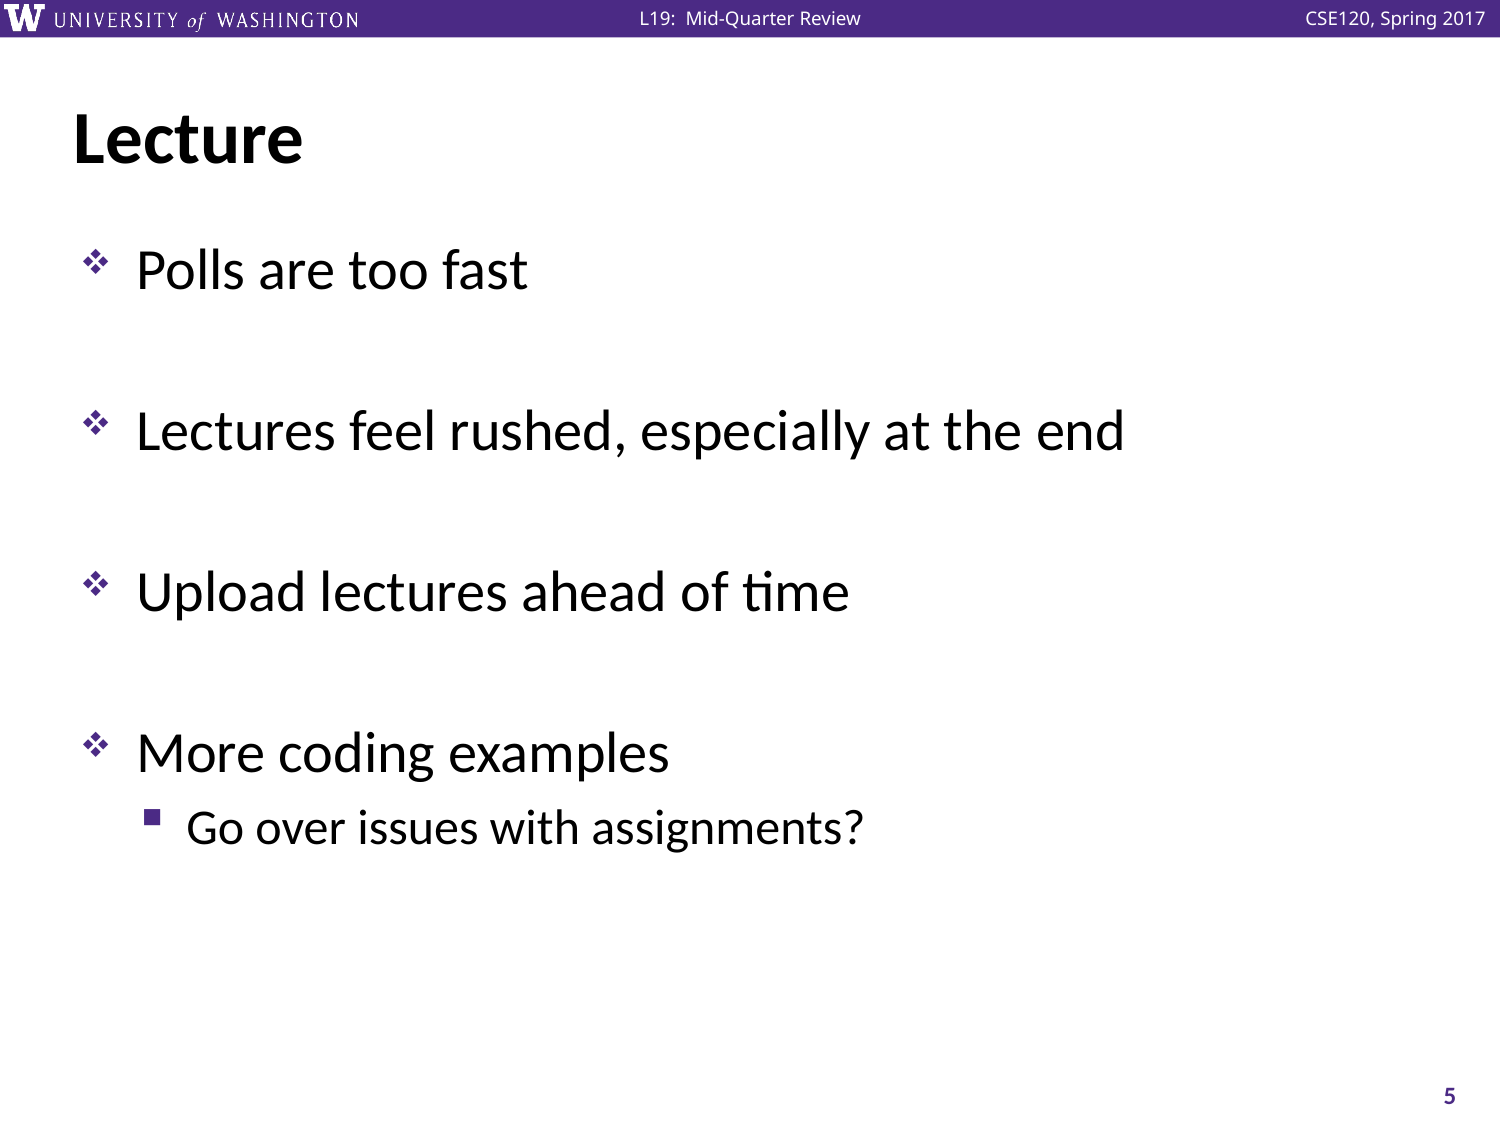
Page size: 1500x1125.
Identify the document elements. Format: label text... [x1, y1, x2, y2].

list Polls are too fast Lectures feel rushed, especially at the end Upload lectures ahead of time More coding examples Go over issues with assignments? [64, 223, 1438, 1040]
picture [4, 4, 358, 32]
slide_number 5 [1400, 1065, 1500, 1125]
title Lecture [58, 71, 1438, 197]
